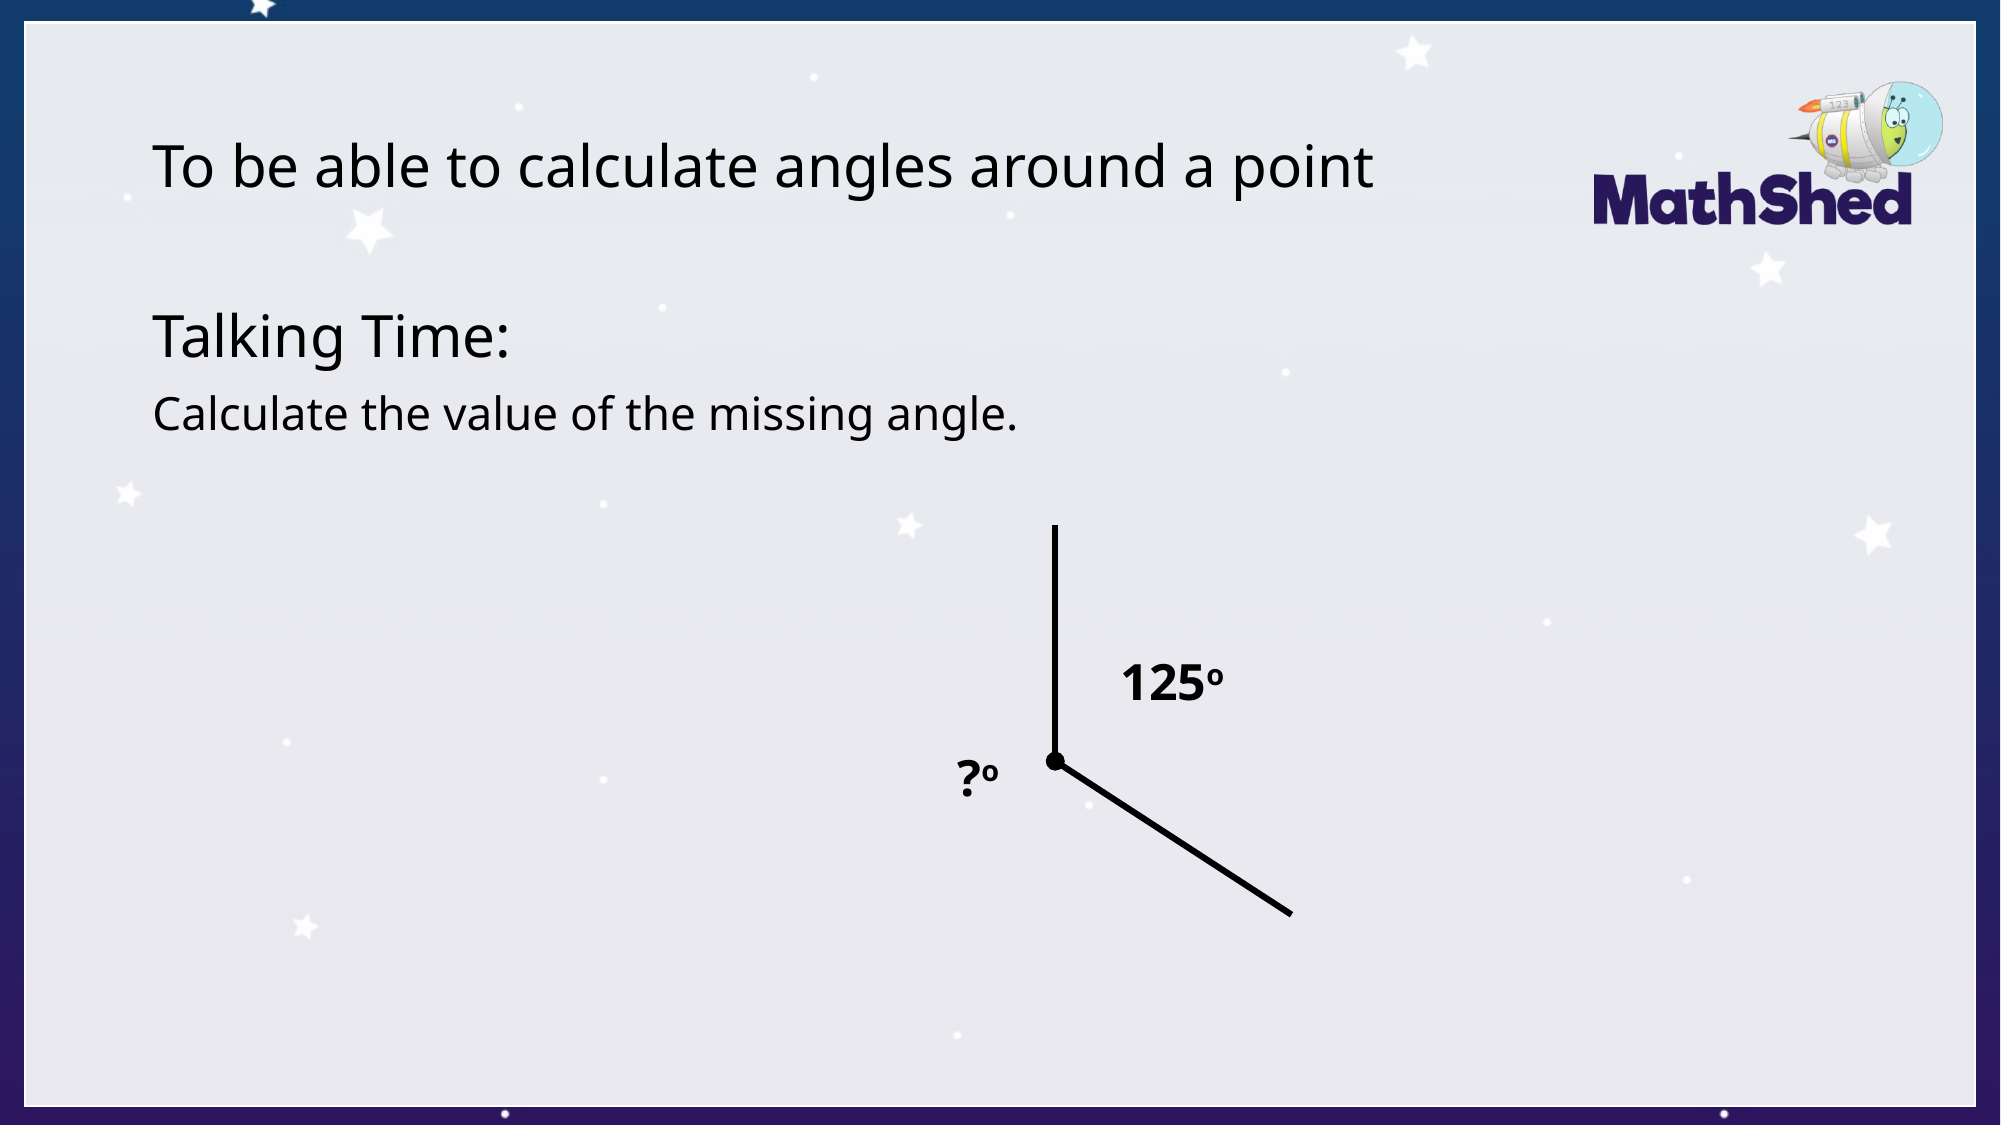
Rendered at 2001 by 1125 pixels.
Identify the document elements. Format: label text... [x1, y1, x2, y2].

picture [0, 0, 2001, 1125]
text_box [1055, 761, 1292, 915]
title To be able to calculate angles around a point [137, 59, 1578, 278]
text_box 125o [1106, 642, 1240, 718]
list Talking Time: Calculate the value of the missing angle. [137, 299, 1863, 1014]
text_box ?o [942, 738, 1015, 814]
